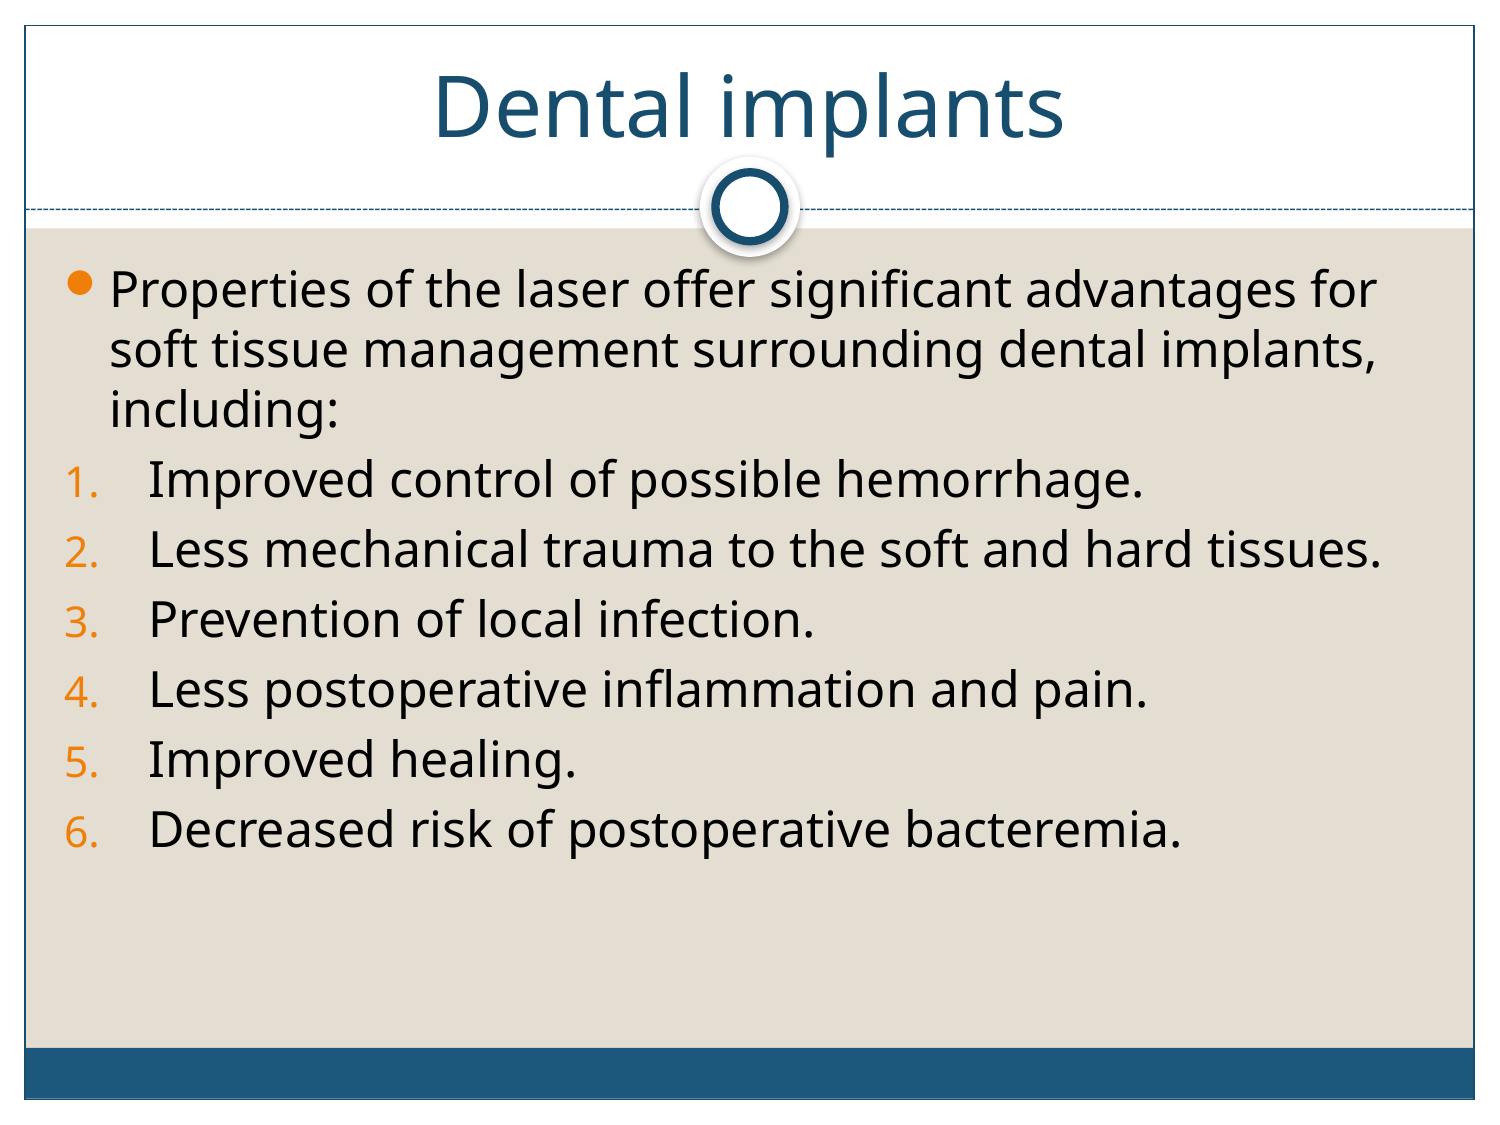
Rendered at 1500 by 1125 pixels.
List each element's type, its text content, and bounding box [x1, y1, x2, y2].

title Dental implants [49, 37, 1450, 162]
list Properties of the laser offer significant advantages for soft tissue management surrounding dental implants, including: Improved control of possible hemorrhage. Less mechanical trauma to the soft and hard tissues. Prevention of local infection. Less postoperative inflammation and pain. Improved healing. Decreased risk of postoperative bacteremia. [49, 250, 1445, 1001]
